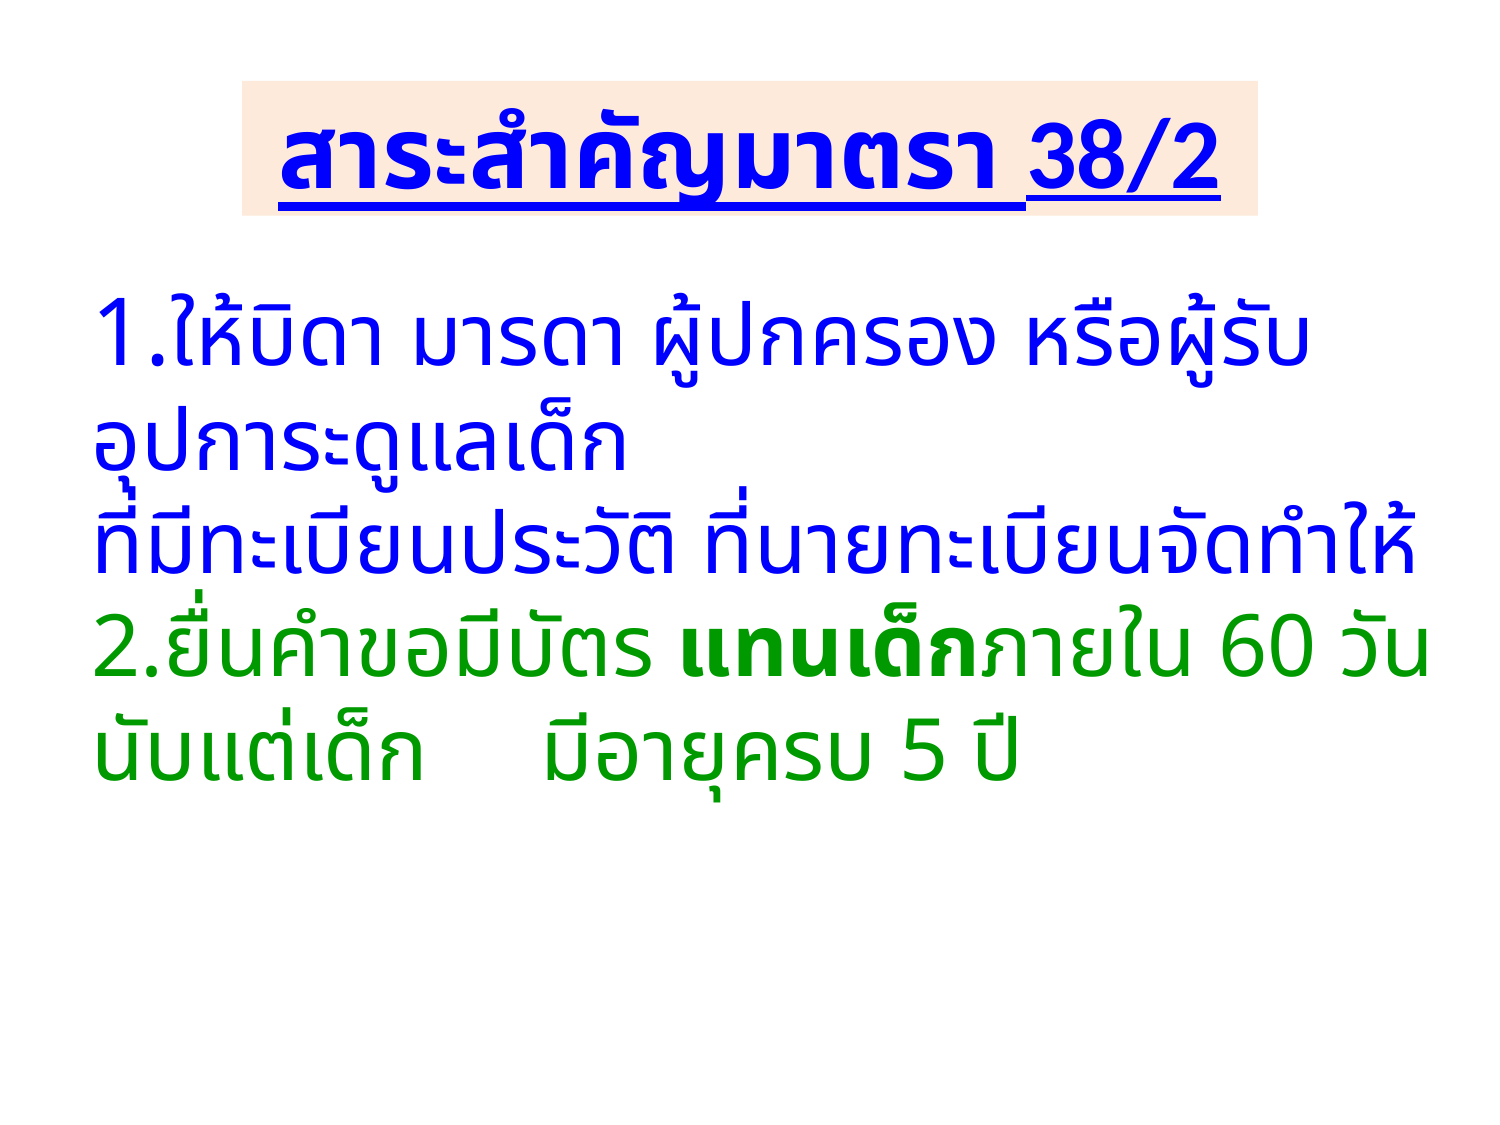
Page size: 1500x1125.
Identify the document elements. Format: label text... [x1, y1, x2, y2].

text_box สาระสำคัญมาตรา 38/2 [242, 80, 1258, 216]
title 1.ให้บิดา มารดา ผู้ปกครอง หรือผู้รับอุปการะดูแลเด็ก ที่มีทะเบียนประวัติ ที่นายทะเบียนจัดทำให้ 2.ยื่นคำขอมีบัตร แทนเด็กภายใน 60 วันนับแต่เด็ก มีอายุครบ 5 ปี [76, 243, 1459, 938]
